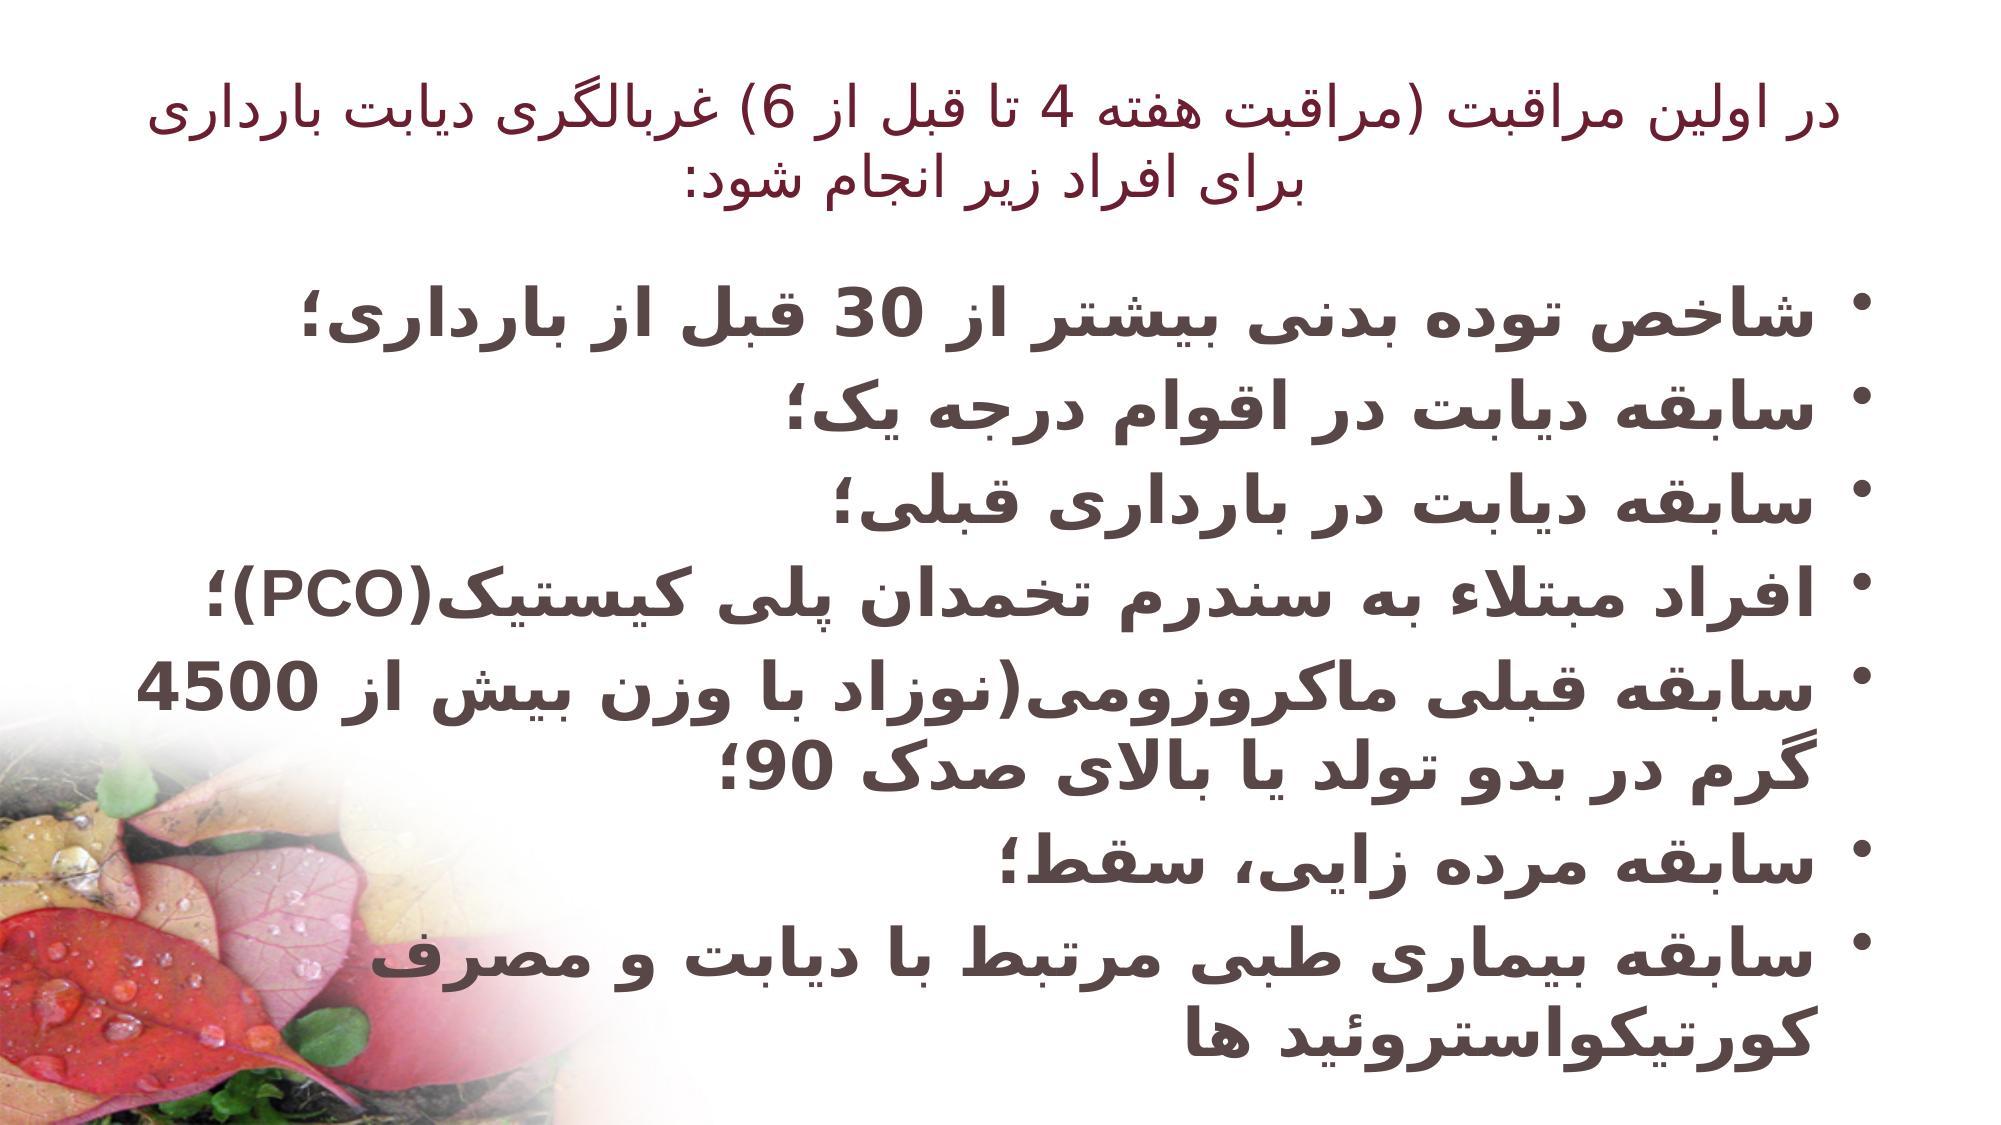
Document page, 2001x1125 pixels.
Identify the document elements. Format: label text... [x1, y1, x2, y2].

picture [0, 107, 1813, 1125]
list شاخص توده بدنی بیشتر از 30 قبل از بارداری؛ سابقه دیابت در اقوام درجه یک؛ سابقه دیابت در بارداری قبلی؛ افراد مبتلاء به سندرم تخمدان پلی کیستیک(PCO)؛ سابقه قبلی ماکروزومی(نوزاد با وزن بیش از 4500 گرم در بدو تولد یا بالای صدک 90؛ سابقه مرده زایی، سقط؛ سابقه بیماری طبی مرتبط با دیابت و مصرف کورتیکواستروئید ها [99, 262, 1890, 1058]
title در اولین مراقبت (مراقبت هفته 4 تا قبل از 6) غربالگری دیابت بارداری برای افراد زیر انجام شود: [99, 45, 1890, 233]
